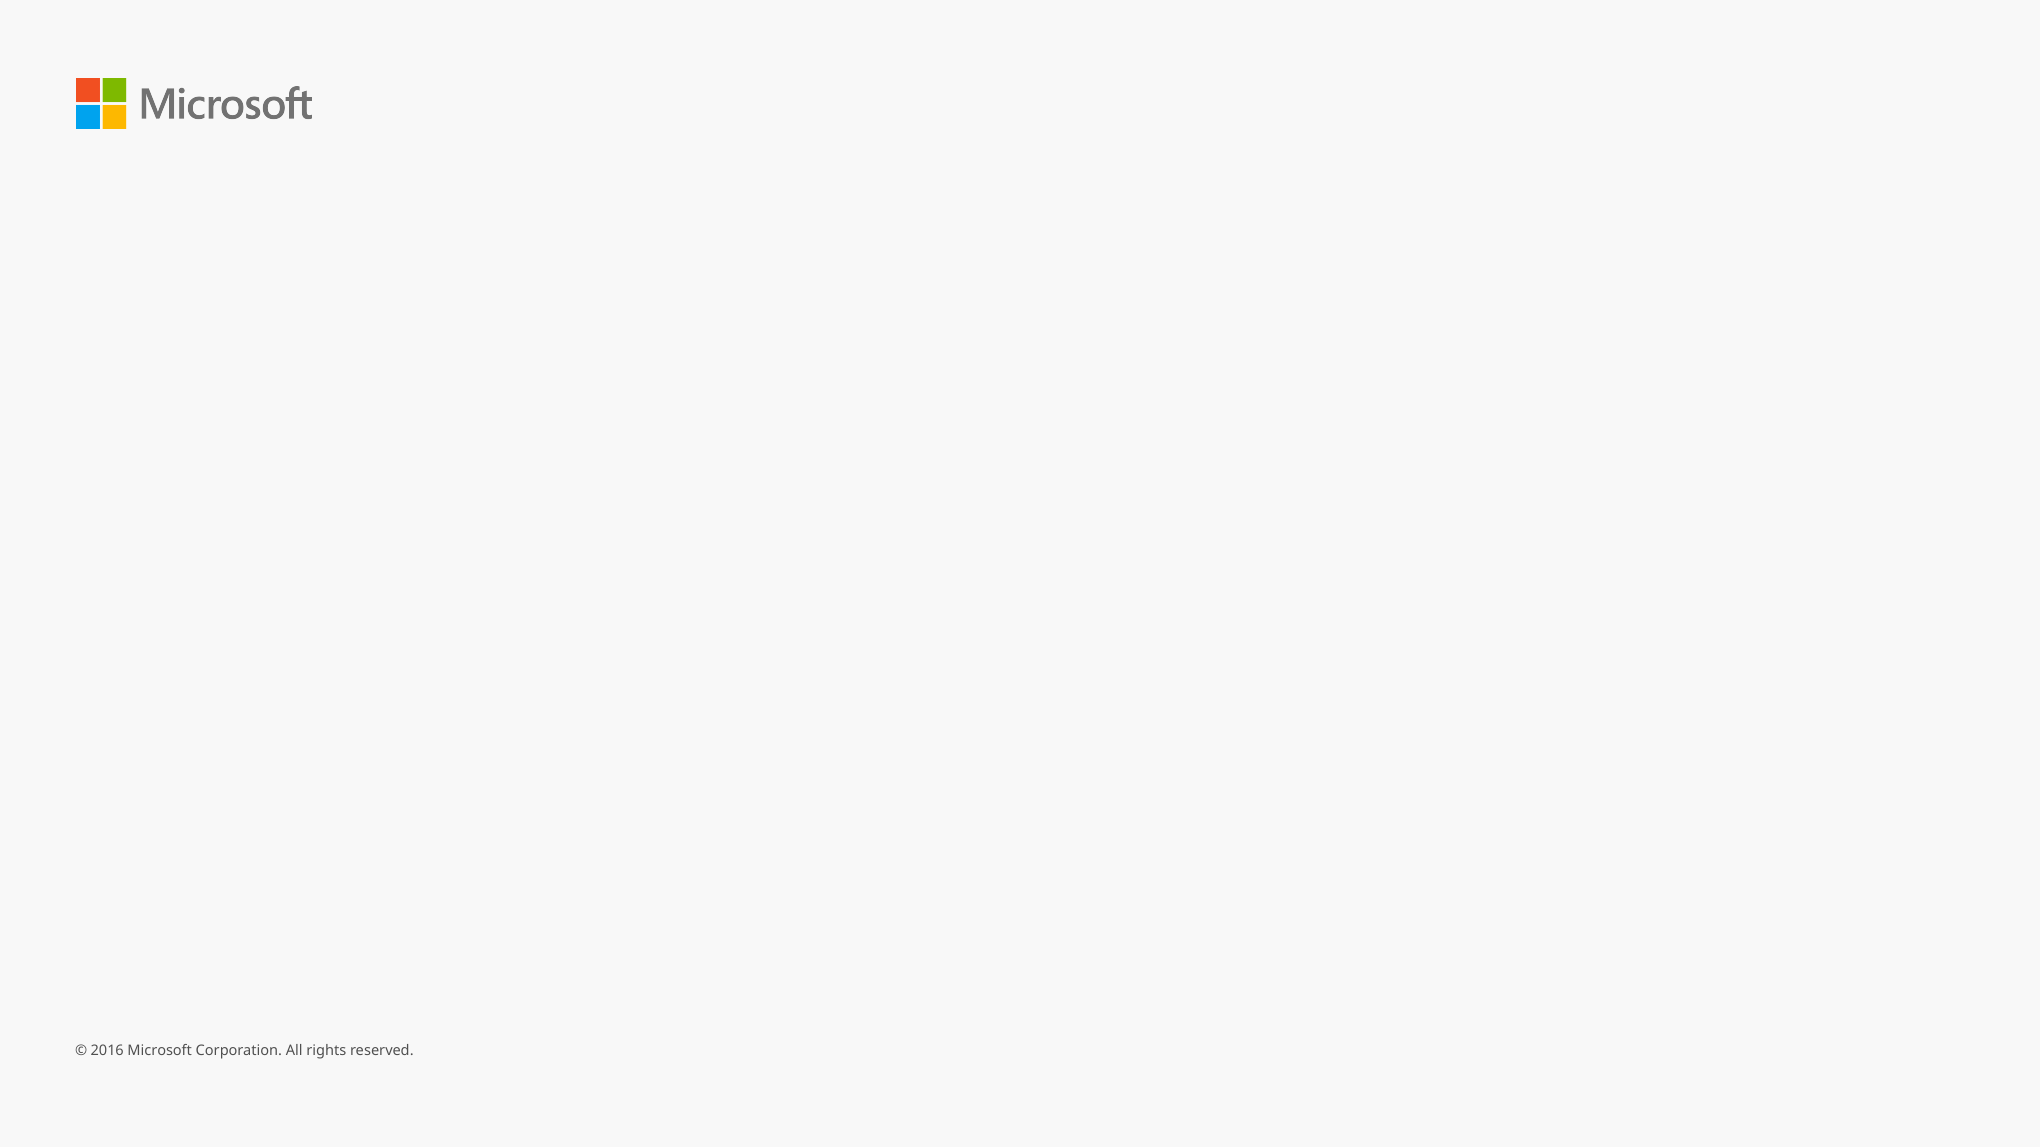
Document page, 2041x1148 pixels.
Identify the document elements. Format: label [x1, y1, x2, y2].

picture [76, 78, 312, 129]
